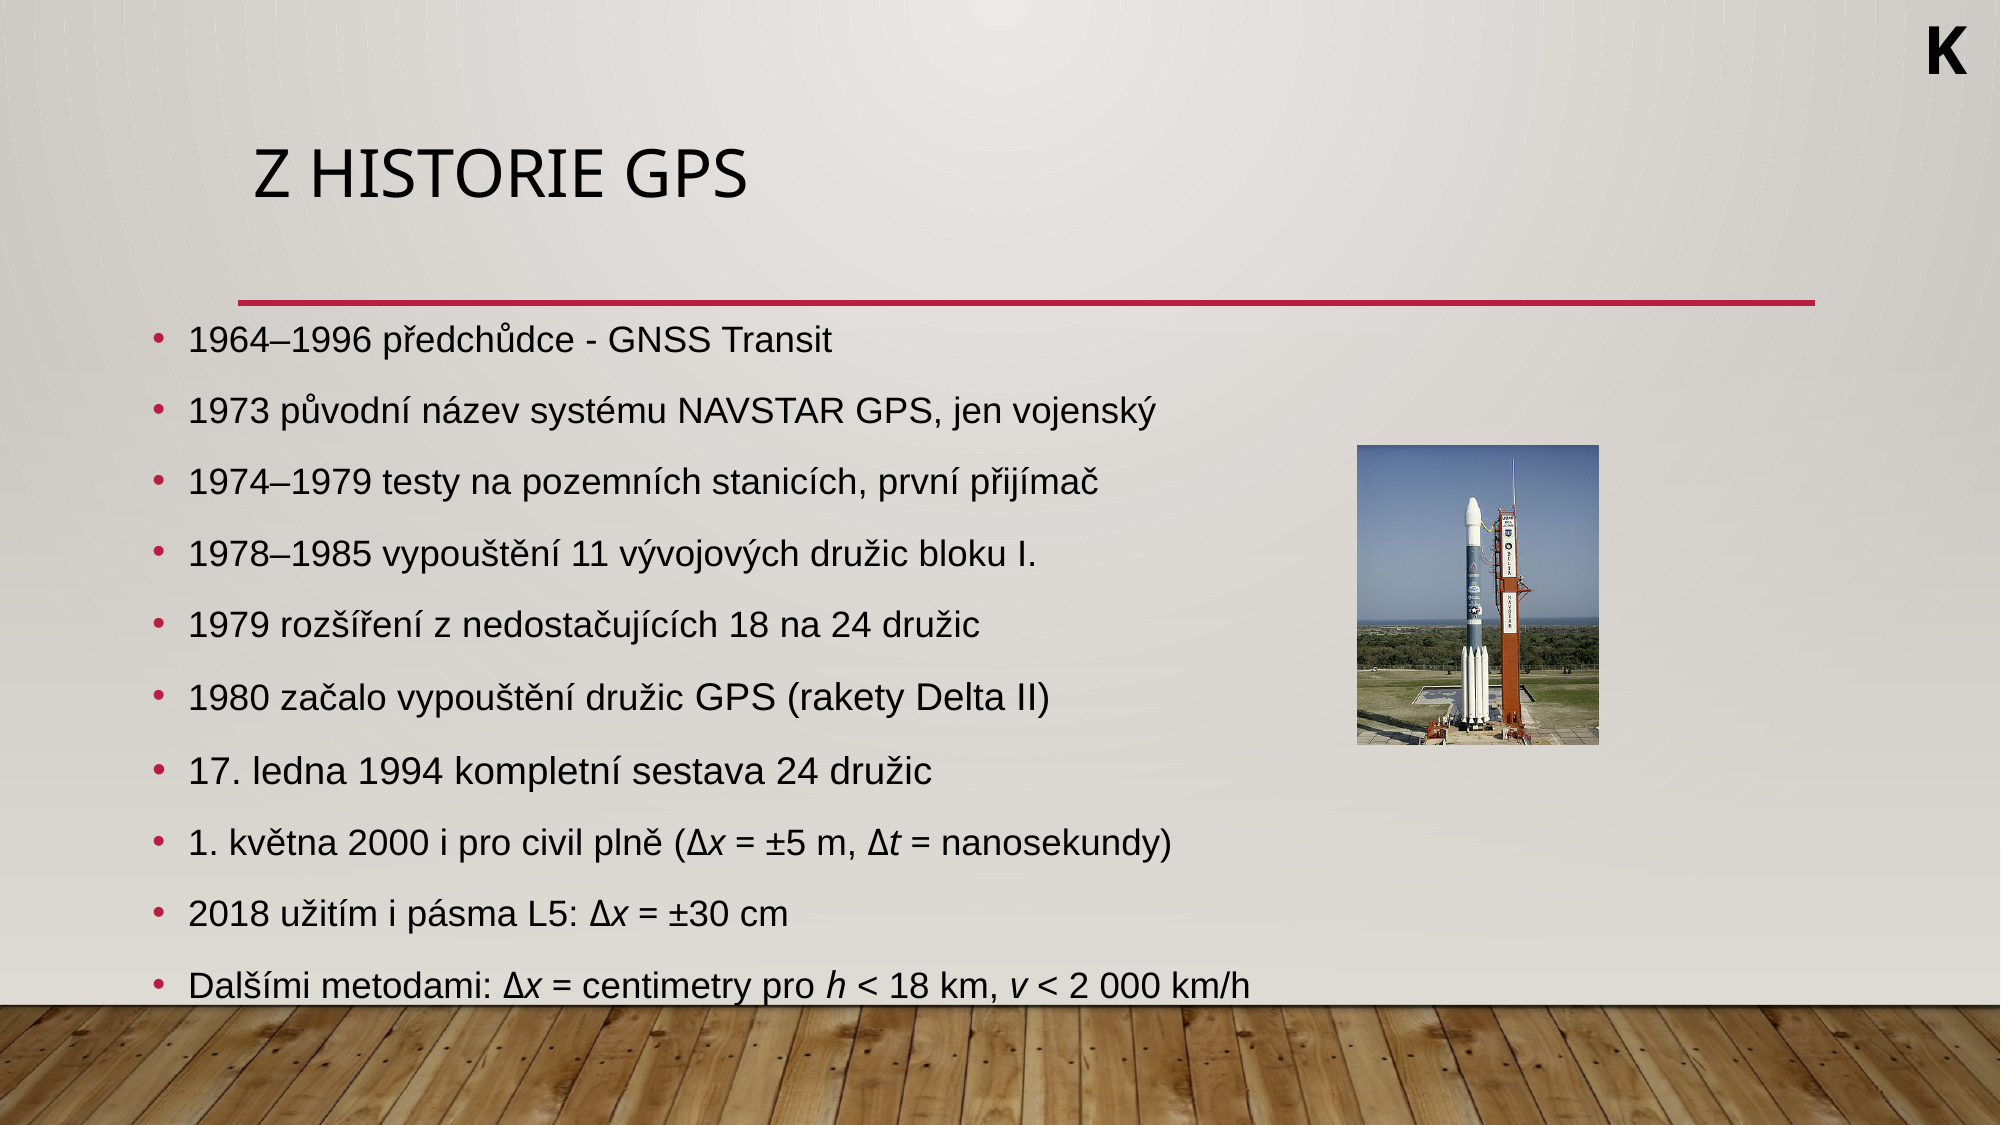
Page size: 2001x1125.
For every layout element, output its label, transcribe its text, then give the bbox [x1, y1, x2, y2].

list 1964–1996 předchůdce - GNSS Transit 1973 původní název systému NAVSTAR GPS, jen vojenský 1974–1979 testy na pozemních stanicích, první přijímač 1978–1985 vypouštění 11 vývojových družic bloku I. 1979 rozšíření z nedostačujících 18 na 24 družic 1980 začalo vypouštění družic GPS (rakety Delta II) 17. ledna 1994 kompletní sestava 24 družic 1. května 2000 i pro civil plně (Δx = ±5 m, Δt = nanosekundy) 2018 užitím i pásma L5: Δx = ±30 cm Dalšími metodami: Δx = centimetry pro h < 18 km, v < 2 000 km/h [137, 299, 1866, 1014]
picture [0, 1005, 2000, 1125]
picture [1357, 444, 1600, 746]
title Z historie GPS [238, 131, 1814, 299]
text_box K [1909, 0, 1978, 95]
